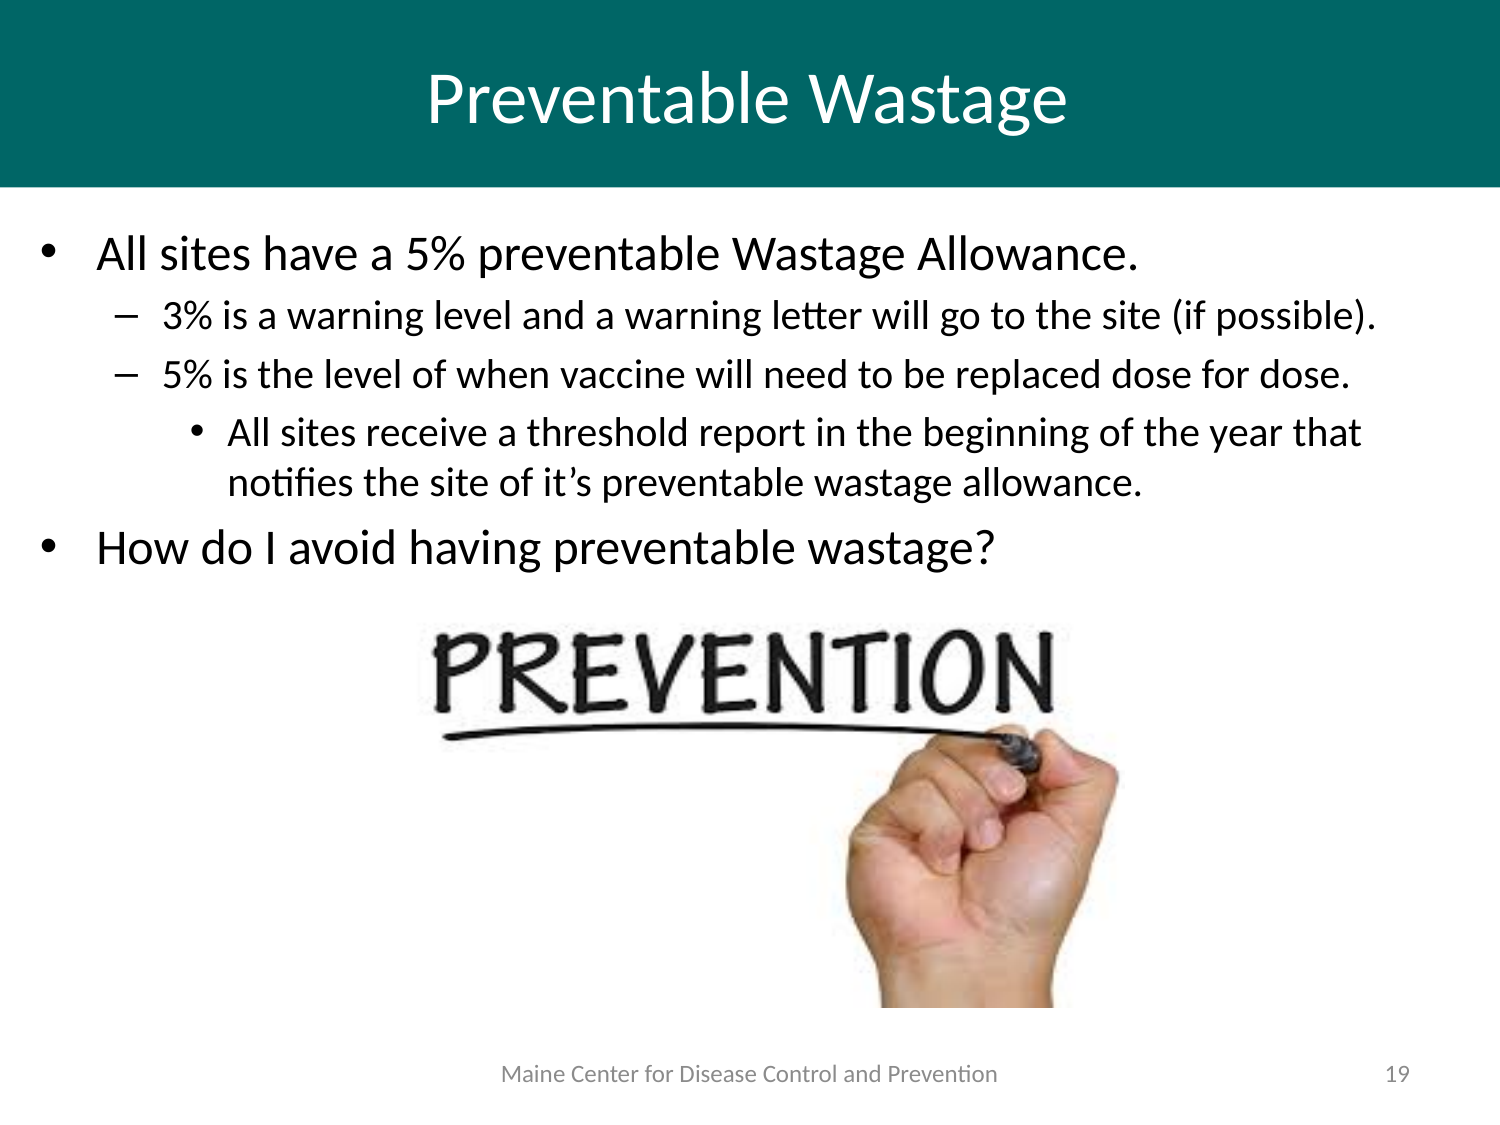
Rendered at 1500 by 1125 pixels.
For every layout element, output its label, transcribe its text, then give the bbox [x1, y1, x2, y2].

title Preventable Wastage [0, 0, 1500, 188]
picture [374, 587, 1126, 1008]
slide_number 19 [1074, 1042, 1425, 1103]
footer Maine Center for Disease Control and Prevention [450, 1042, 1050, 1103]
list All sites have a 5% preventable Wastage Allowance. 3% is a warning level and a warning letter will go to the site (if possible). 5% is the level of when vaccine will need to be replaced dose for dose. All sites receive a threshold report in the beginning of the year that notifies the site of it’s preventable wastage allowance. How do I avoid having preventable wastage? [24, 212, 1475, 1025]
